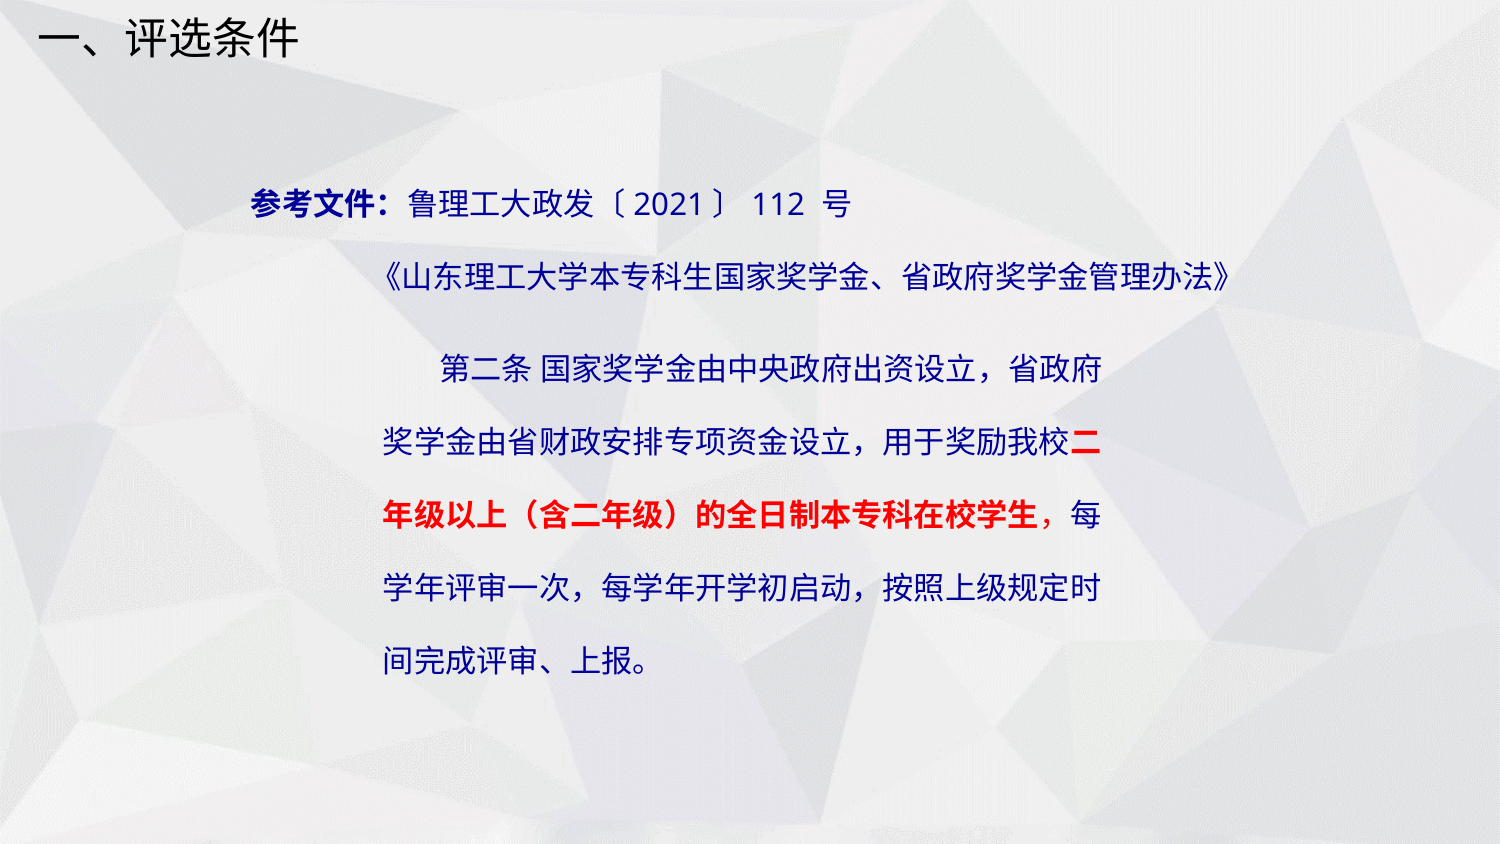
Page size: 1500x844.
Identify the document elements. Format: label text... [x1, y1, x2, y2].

text_box 参考文件：鲁理工大政发〔2021〕112 号 《山东理工大学本专科生国家奖学金、省政府奖学金管理办法》 [236, 141, 1277, 302]
text_box 一、评选条件 [22, 3, 369, 71]
picture [0, 0, 1500, 844]
text_box 第二条 国家奖学金由中央政府出资设立，省政府奖学金由省财政安排专项资金设立，用于奖励我校二年级以上（含二年级）的全日制本专科在校学生，每学年评审一次，每学年开学初启动，按照上级规定时间完成评审、上报。 [368, 306, 1128, 687]
